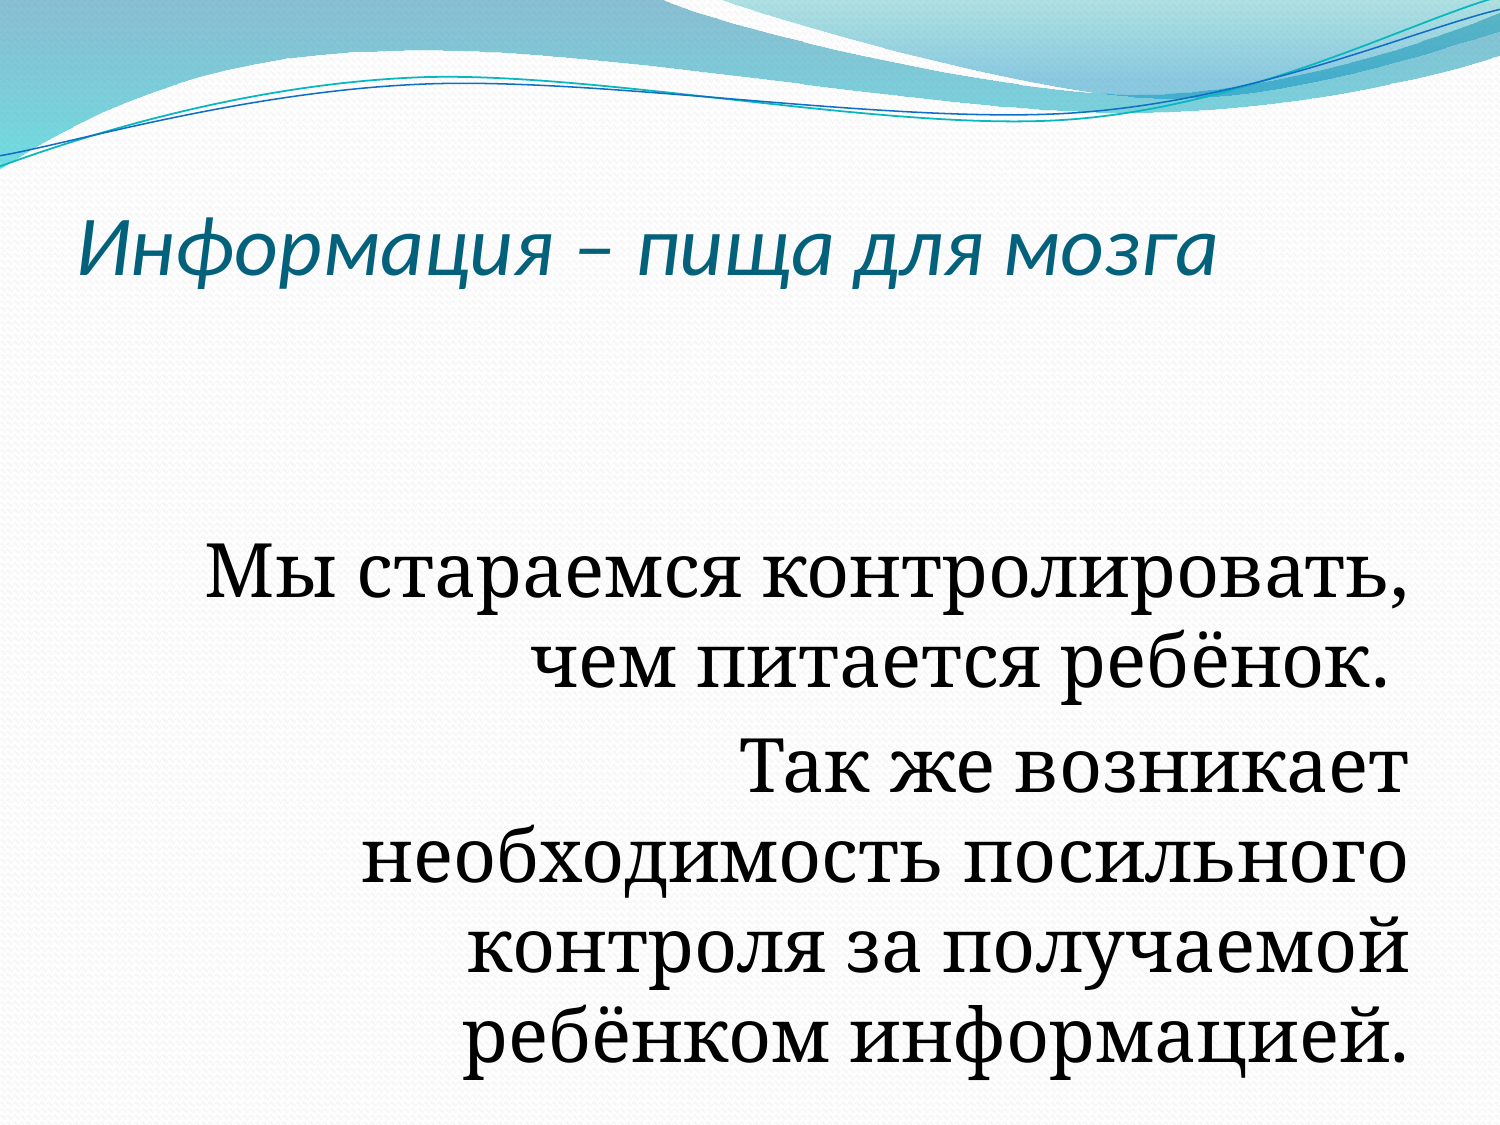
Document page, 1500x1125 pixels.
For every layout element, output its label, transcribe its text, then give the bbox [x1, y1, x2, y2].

list Мы стараемся контролировать, чем питается ребёнок. Так же возникает необходимость посильного контроля за получаемой ребёнком информацией. [75, 515, 1425, 1038]
title Информация – пища для мозга [75, 115, 1425, 293]
